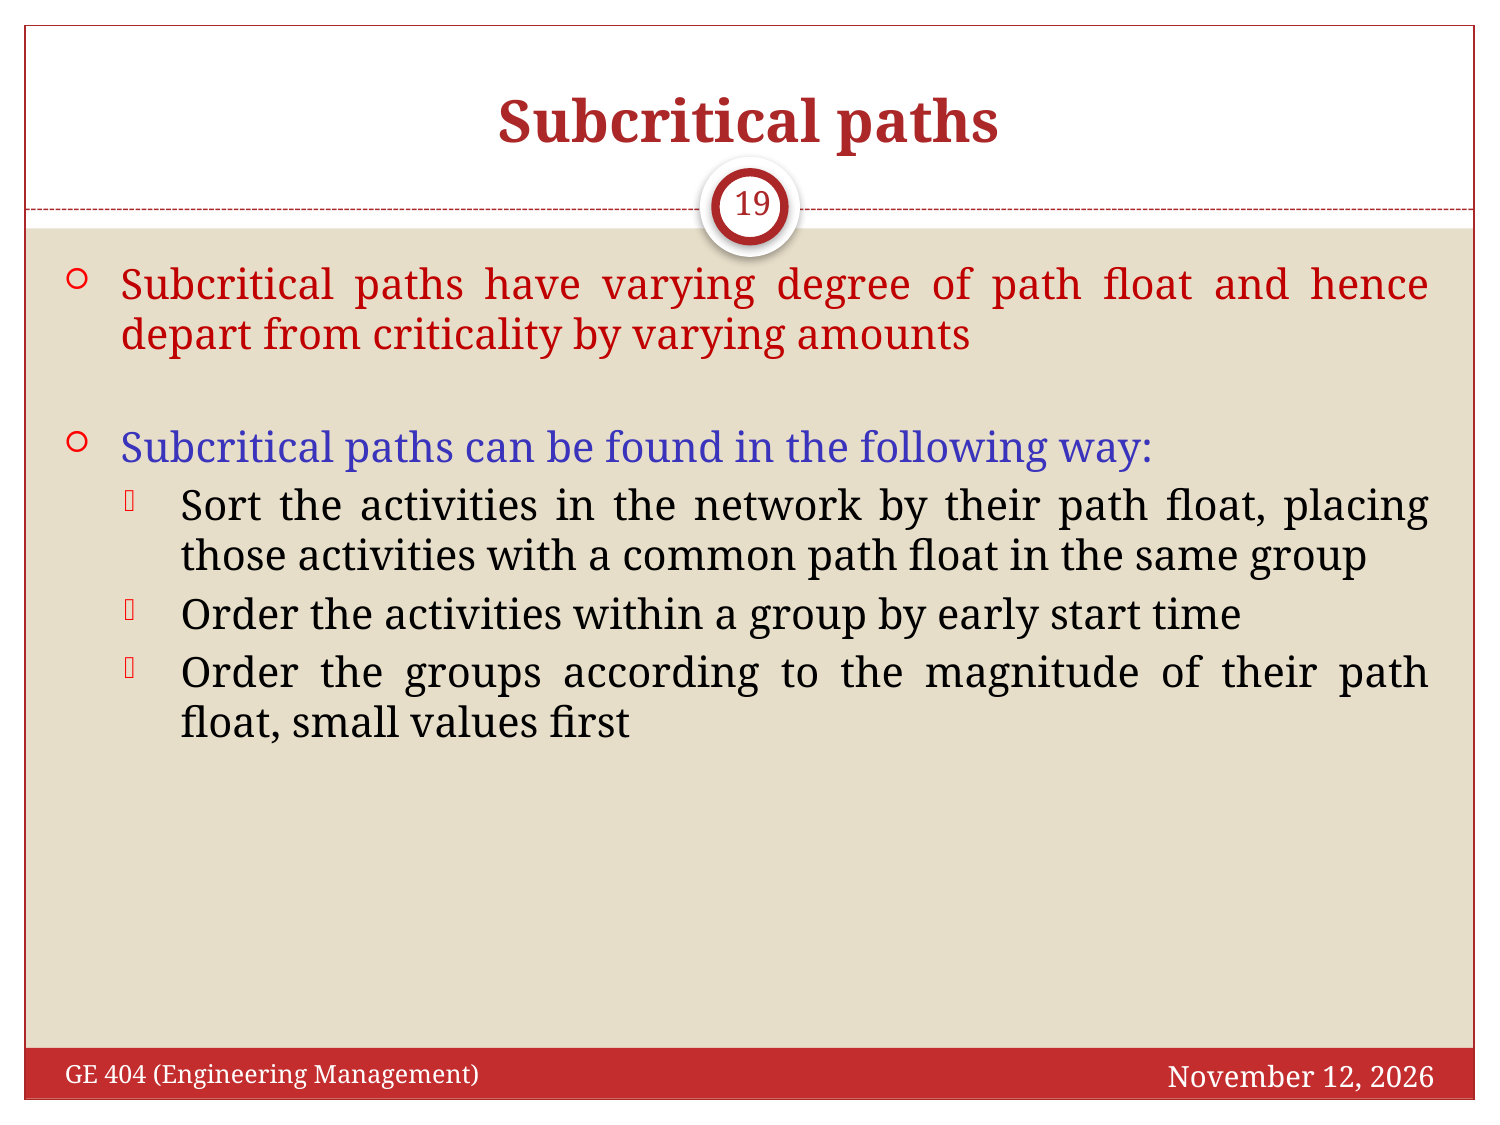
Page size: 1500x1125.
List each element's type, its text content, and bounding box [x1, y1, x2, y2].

footer GE 404 (Engineering Management) [50, 1051, 638, 1112]
list Subcritical paths have varying degree of path float and hence depart from criticality by varying amounts Subcritical paths can be found in the following way: Sort the activities in the network by their path float, placing those activities with a common path float in the same group Order the activities within a group by early start time Order the groups according to the magnitude of their path float, small values first [49, 250, 1445, 1001]
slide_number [950, 1050, 1450, 1111]
title Subcritical paths [49, 37, 1450, 162]
slide_number 19 [715, 168, 791, 241]
